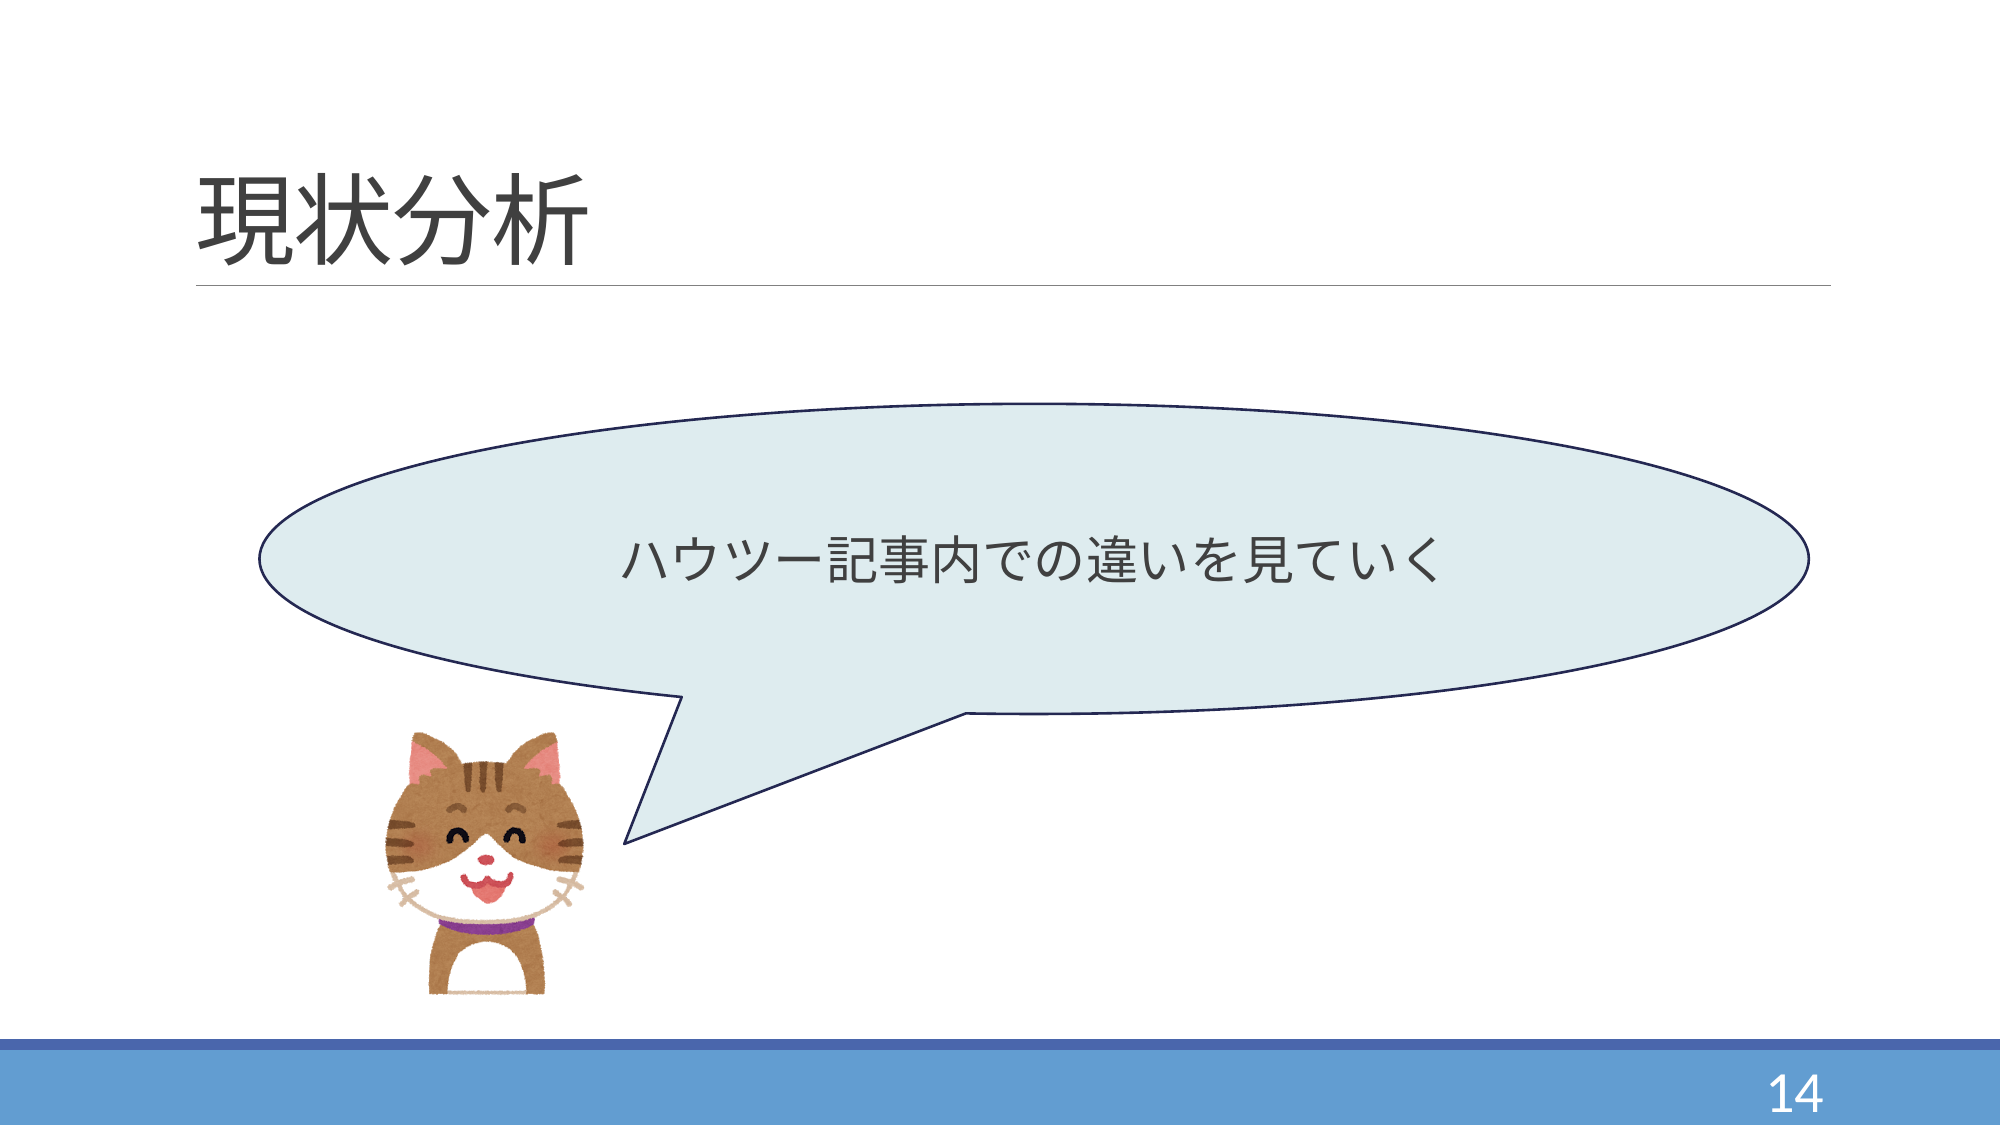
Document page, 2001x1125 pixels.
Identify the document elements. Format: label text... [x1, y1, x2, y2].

picture [374, 713, 595, 1004]
slide_number 14 [1624, 1059, 1840, 1120]
text_box ハウツー記事内での違いを見ていく [258, 402, 1811, 846]
title 現状分析 [180, 47, 1830, 285]
